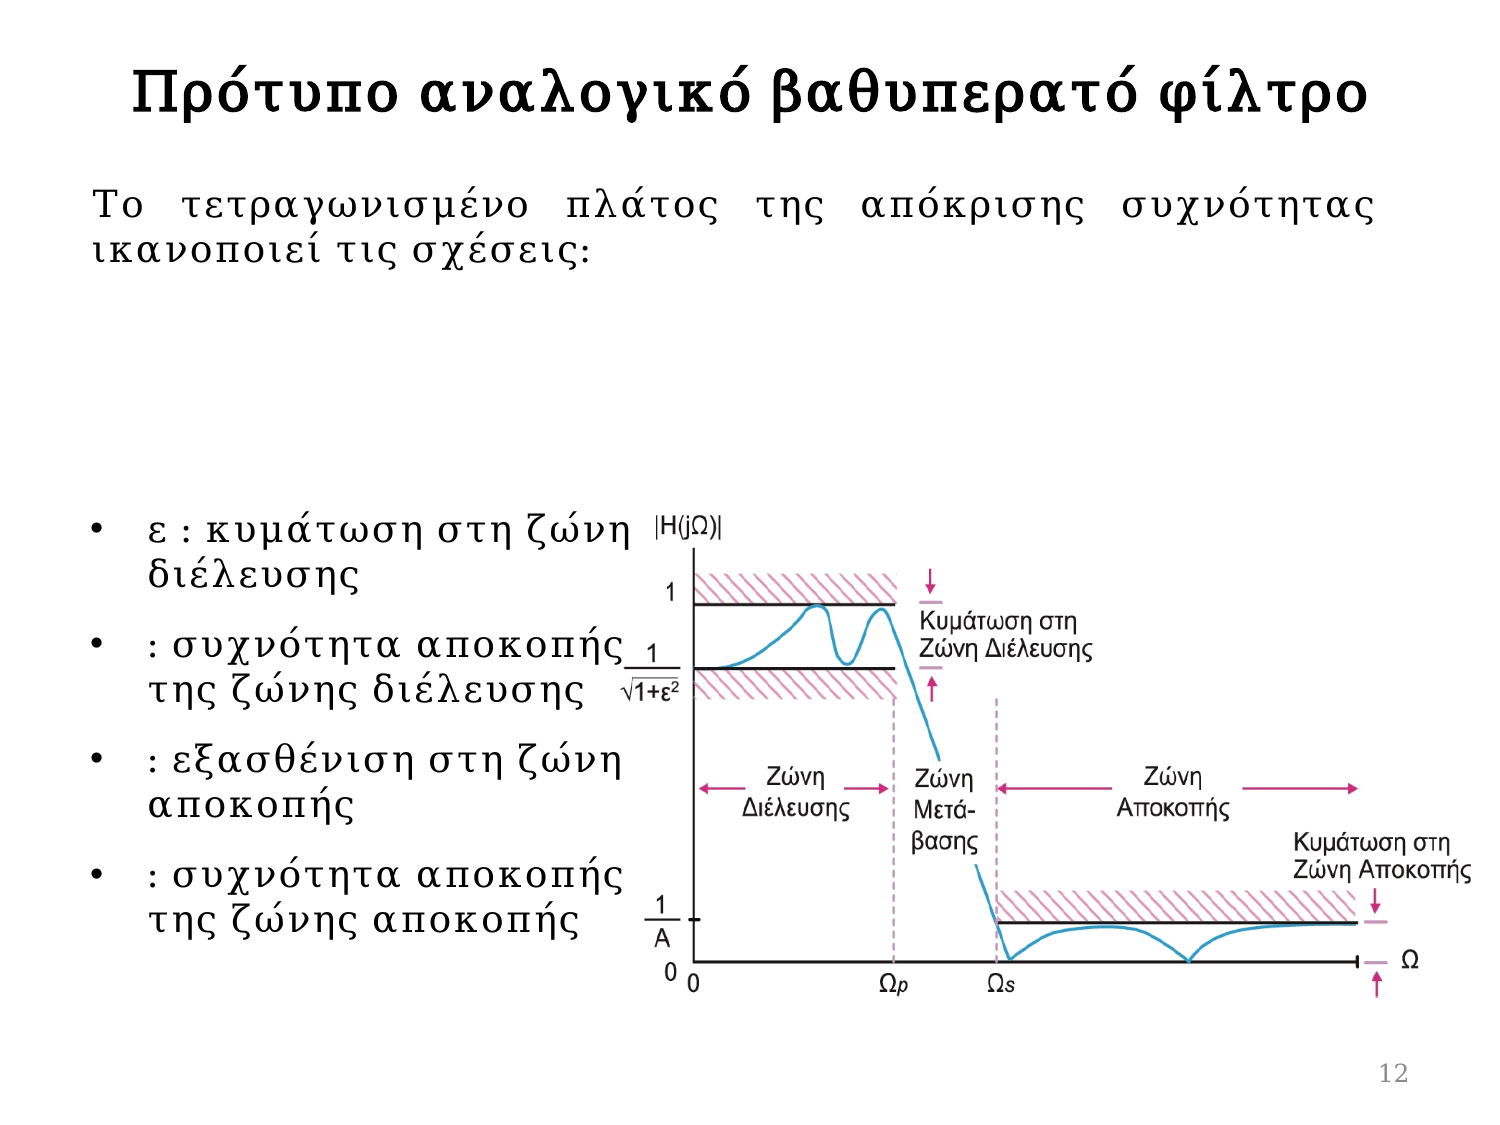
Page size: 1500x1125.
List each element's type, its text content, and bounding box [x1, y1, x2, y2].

slide_number 12 [1222, 1042, 1425, 1103]
picture [619, 514, 1471, 998]
title Πρότυπο αναλογικό βαθυπερατό φίλτρο [75, 19, 1425, 159]
